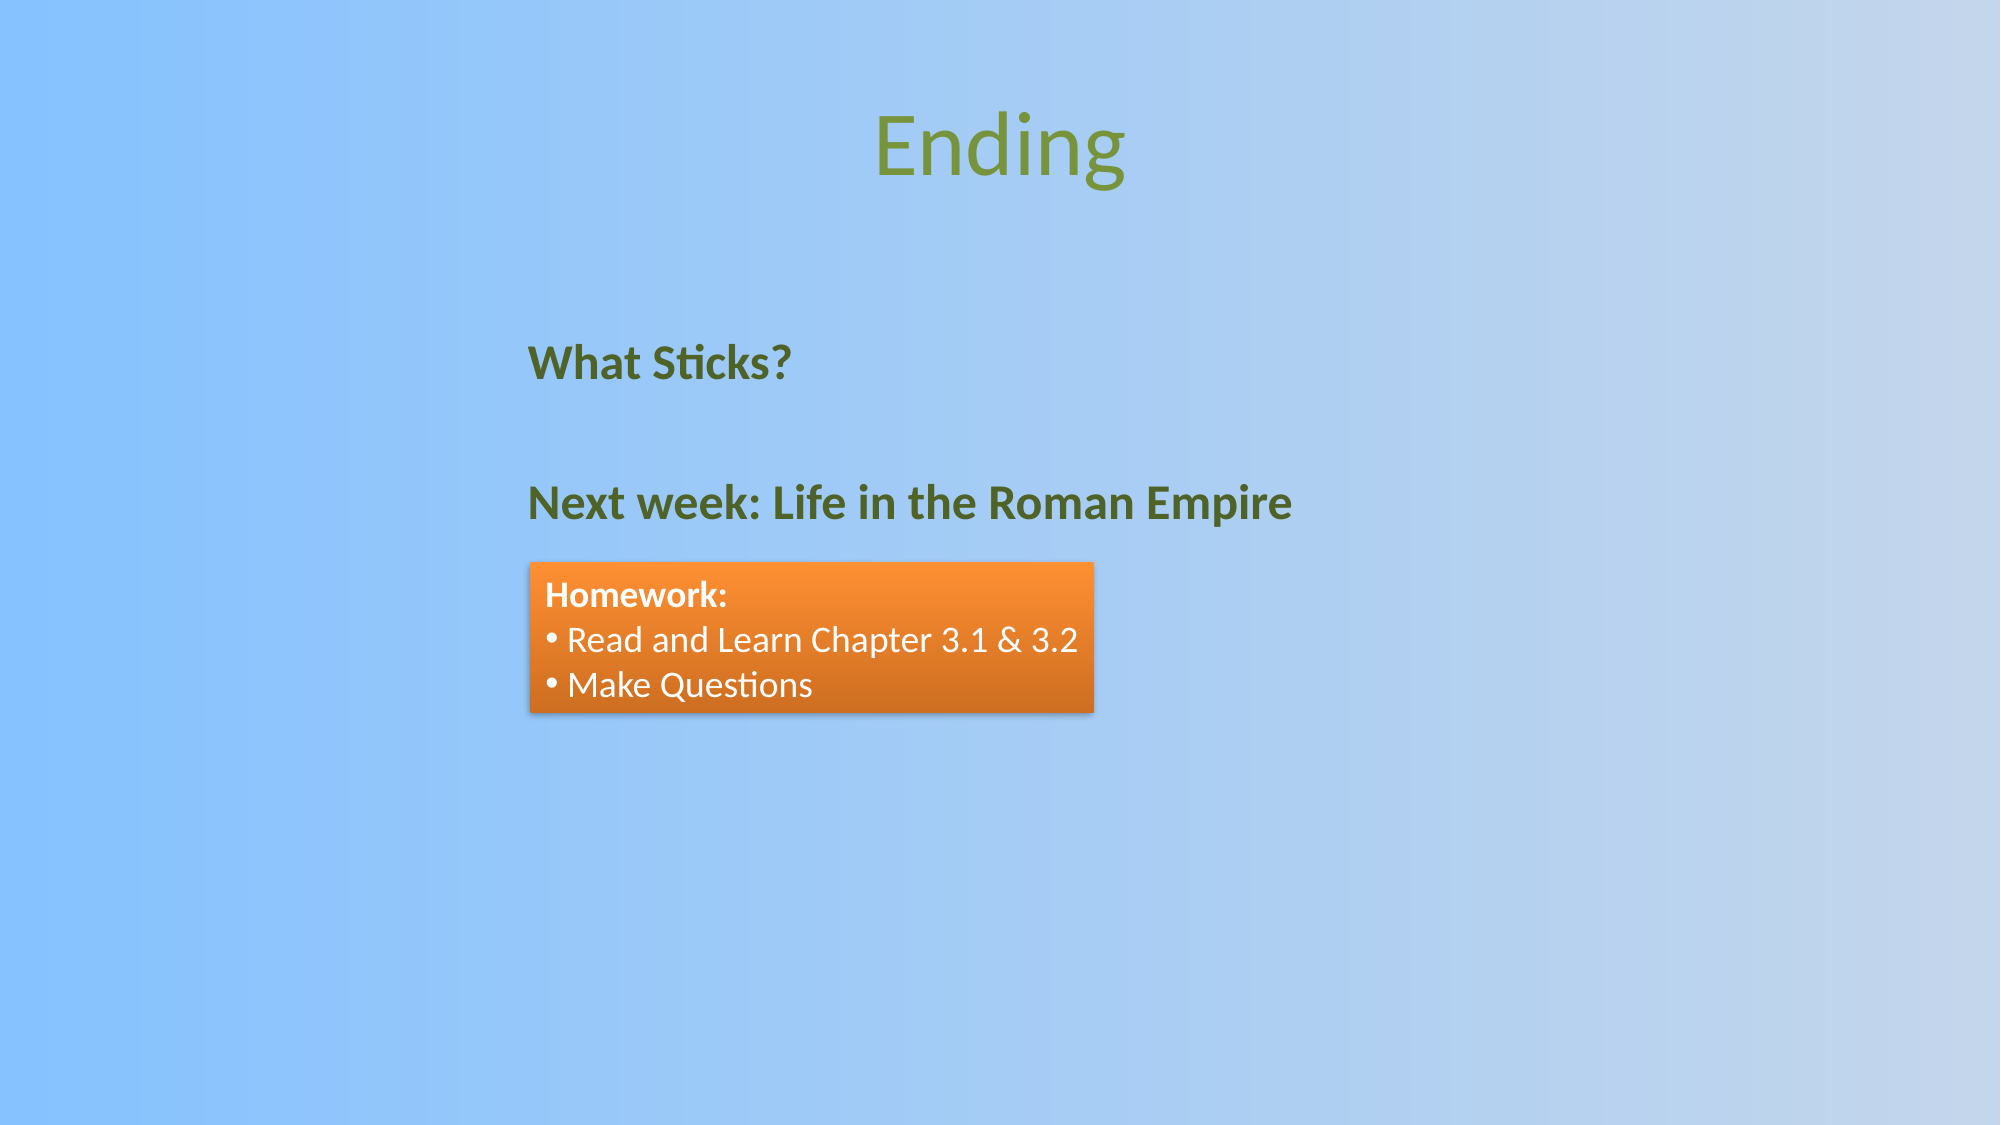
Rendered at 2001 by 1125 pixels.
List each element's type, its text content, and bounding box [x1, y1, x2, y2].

text_box Homework: Read and Learn Chapter 3.1 & 3.2 Make Questions [530, 562, 1094, 713]
list What Sticks? Next week: Life in the Roman Empire [512, 322, 1511, 594]
title Ending [99, 45, 1900, 233]
